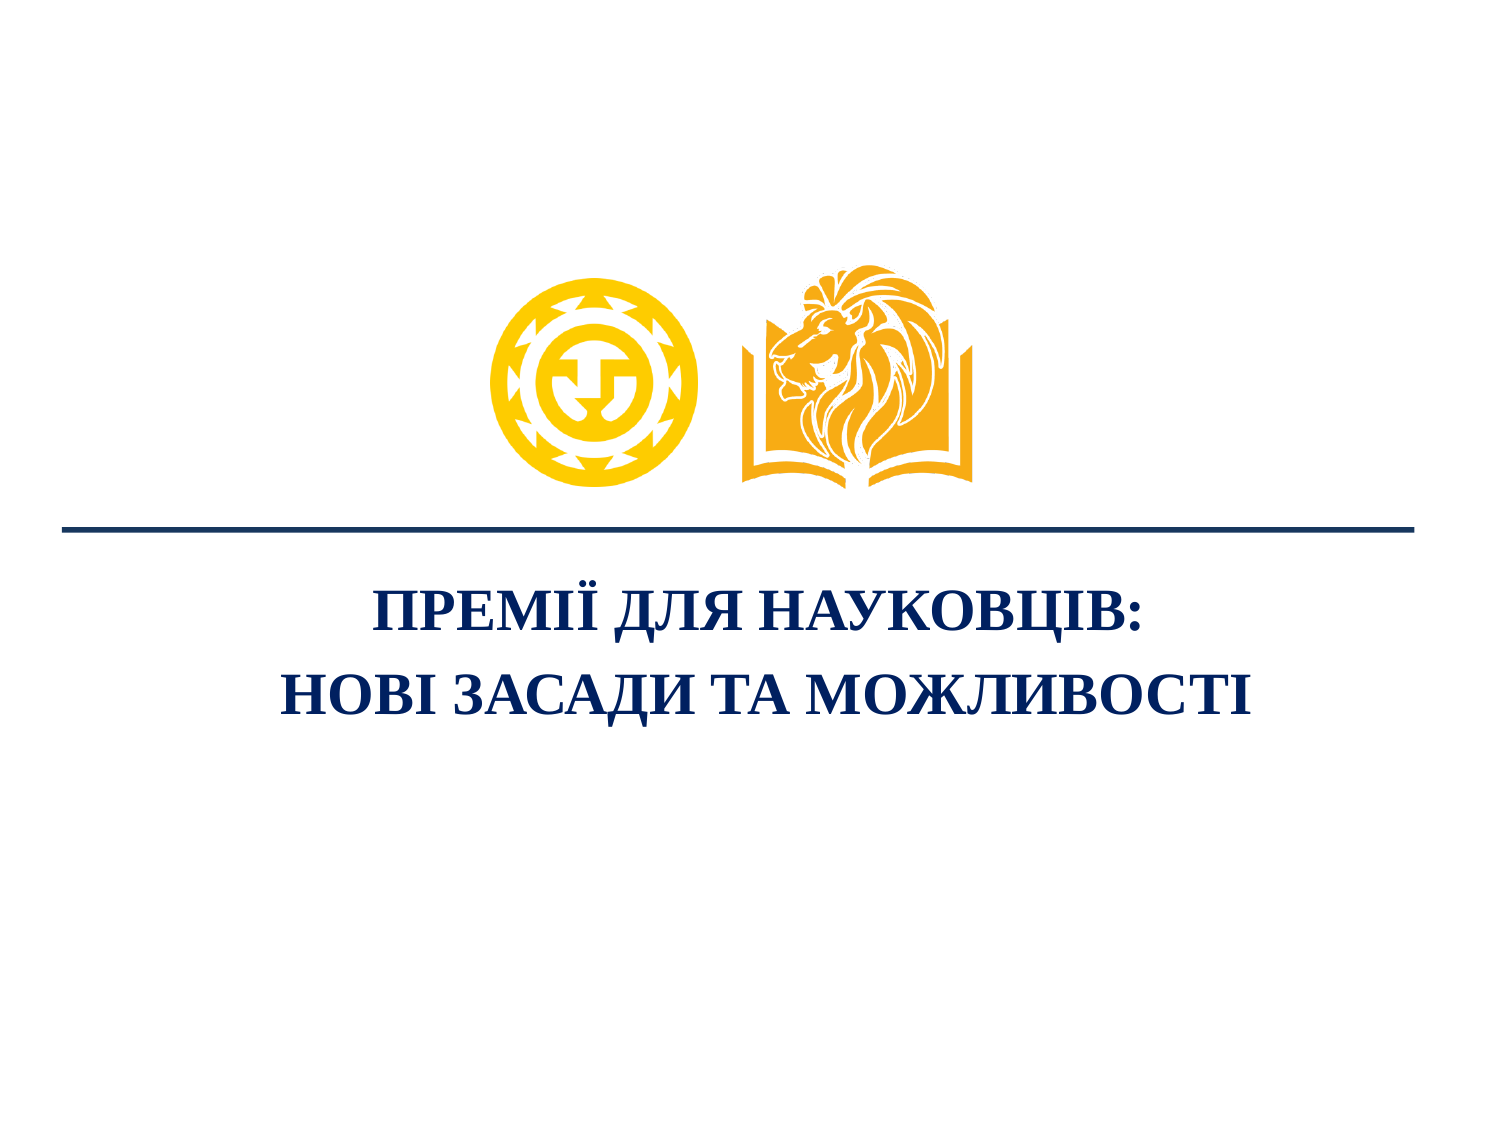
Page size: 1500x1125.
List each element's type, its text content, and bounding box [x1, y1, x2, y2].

picture [737, 263, 975, 489]
text_box [61, 527, 1415, 533]
subtitle ПРЕМІЇ ДЛЯ НАУКОВЦІВ: НОВІ ЗАСАДИ ТА МОЖЛИВОСТІ [242, 562, 1293, 736]
picture [489, 278, 698, 487]
